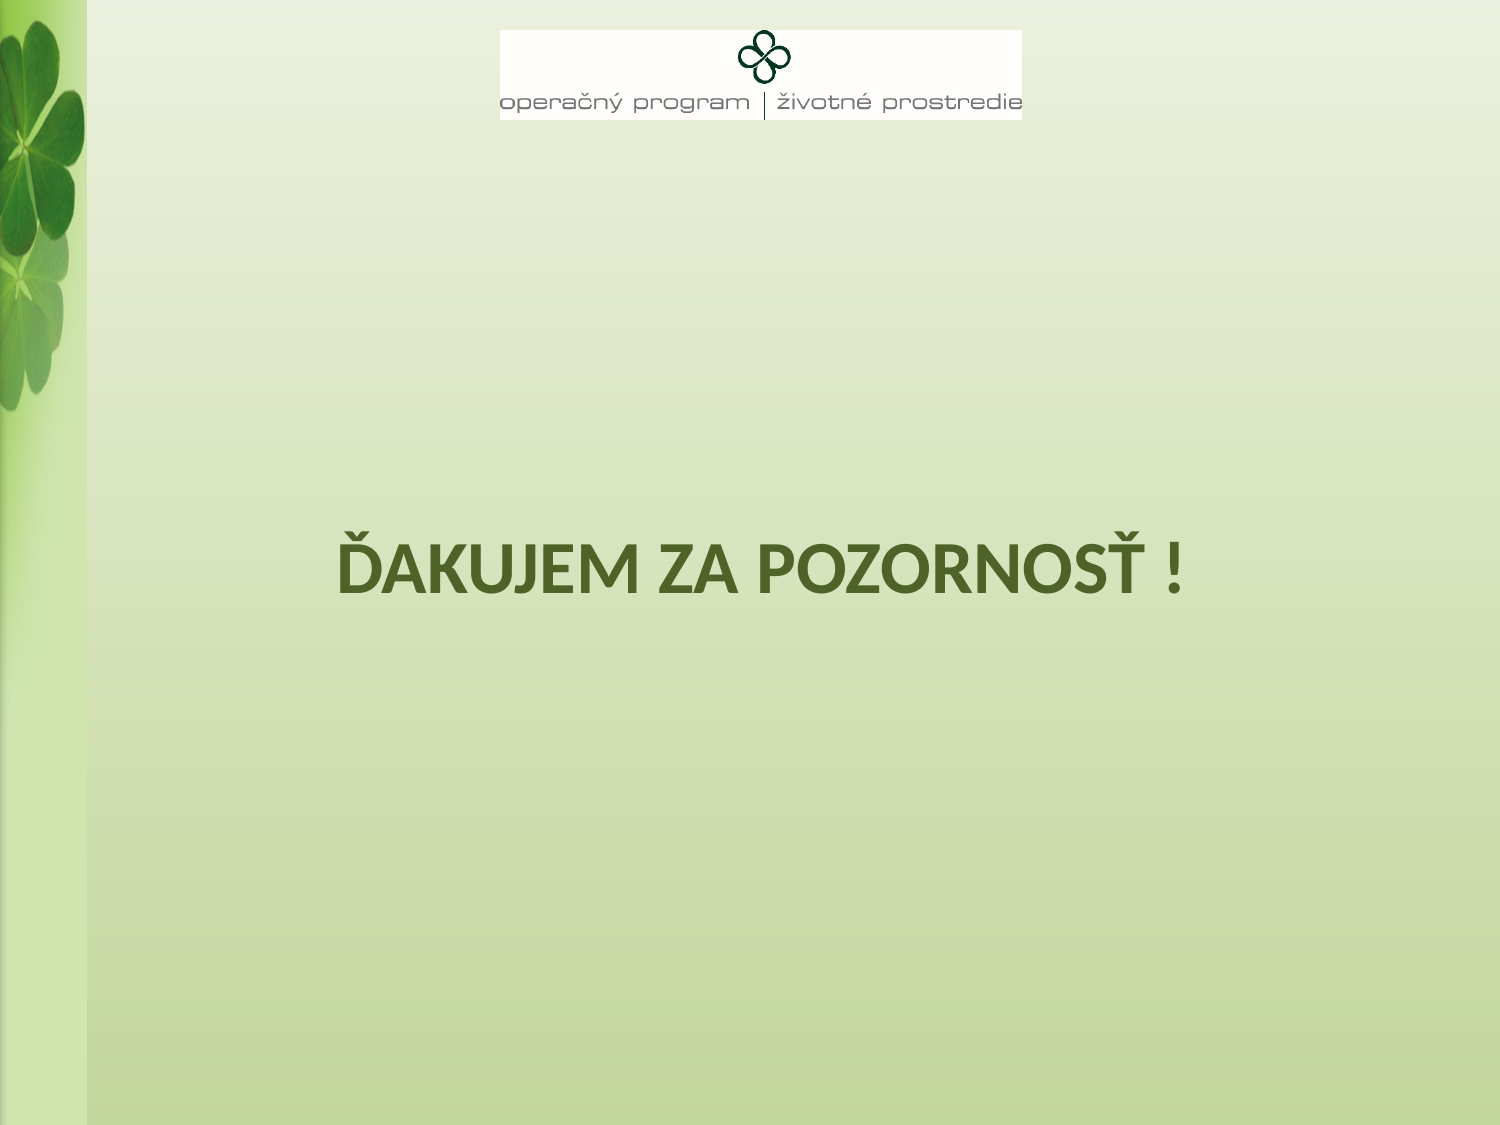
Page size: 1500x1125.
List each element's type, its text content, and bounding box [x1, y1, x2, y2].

picture [500, 30, 1022, 120]
picture [0, 0, 87, 1125]
list ĎAKUJEM ZA POZORNOSŤ ! [86, 196, 1437, 1047]
